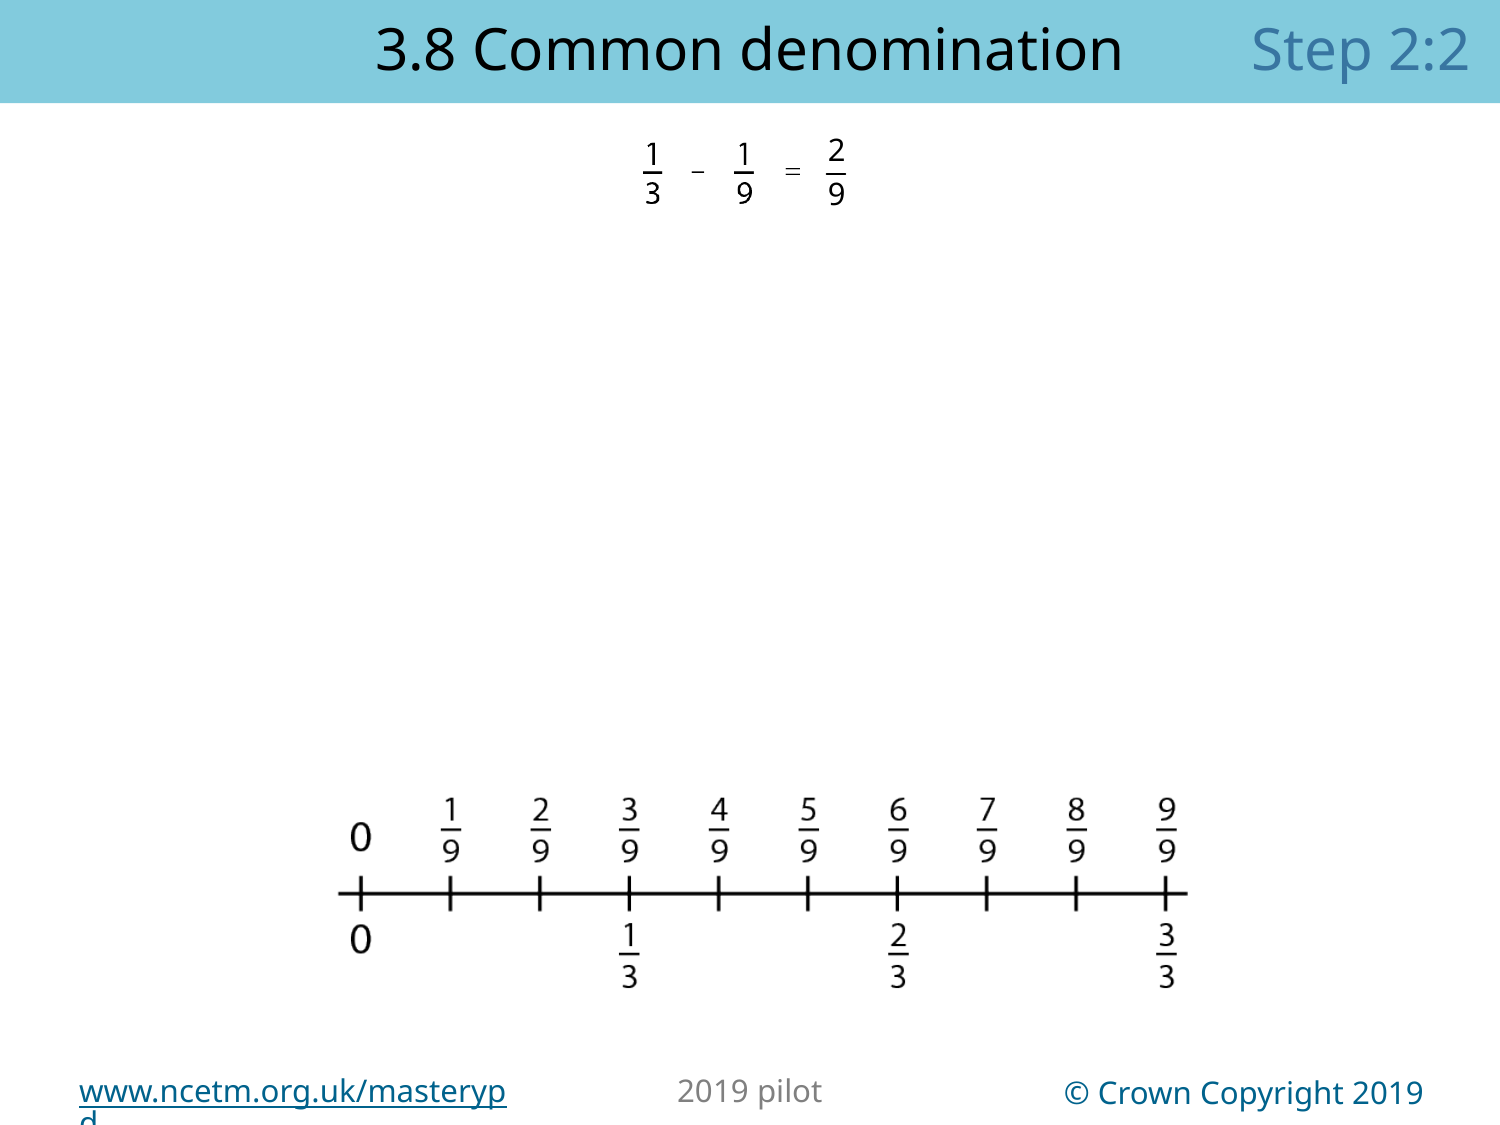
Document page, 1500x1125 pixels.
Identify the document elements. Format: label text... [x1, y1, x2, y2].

picture [260, 640, 1268, 1024]
list Step 2:2 [0, 0, 1500, 104]
picture [437, 136, 1063, 563]
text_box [823, 134, 849, 210]
